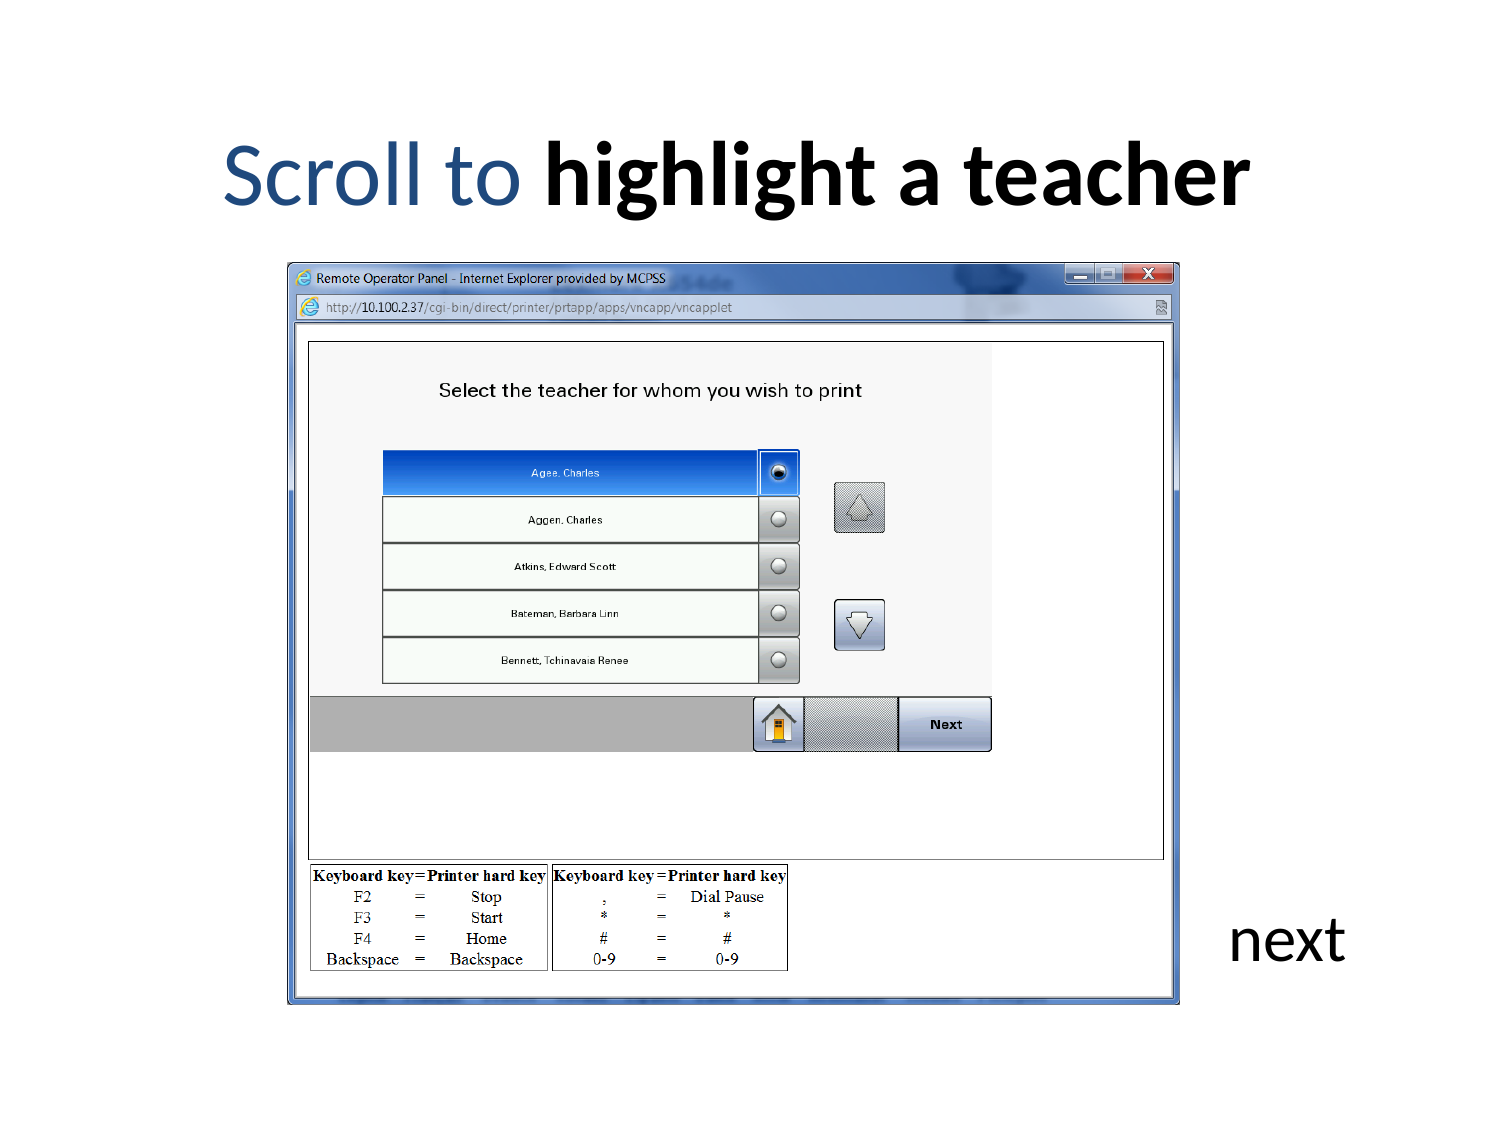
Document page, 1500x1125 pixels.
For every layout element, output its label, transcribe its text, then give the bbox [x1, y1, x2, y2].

title Scroll to highlight a teacher [62, 75, 1413, 263]
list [287, 262, 1181, 1006]
text_box next [1213, 887, 1363, 983]
